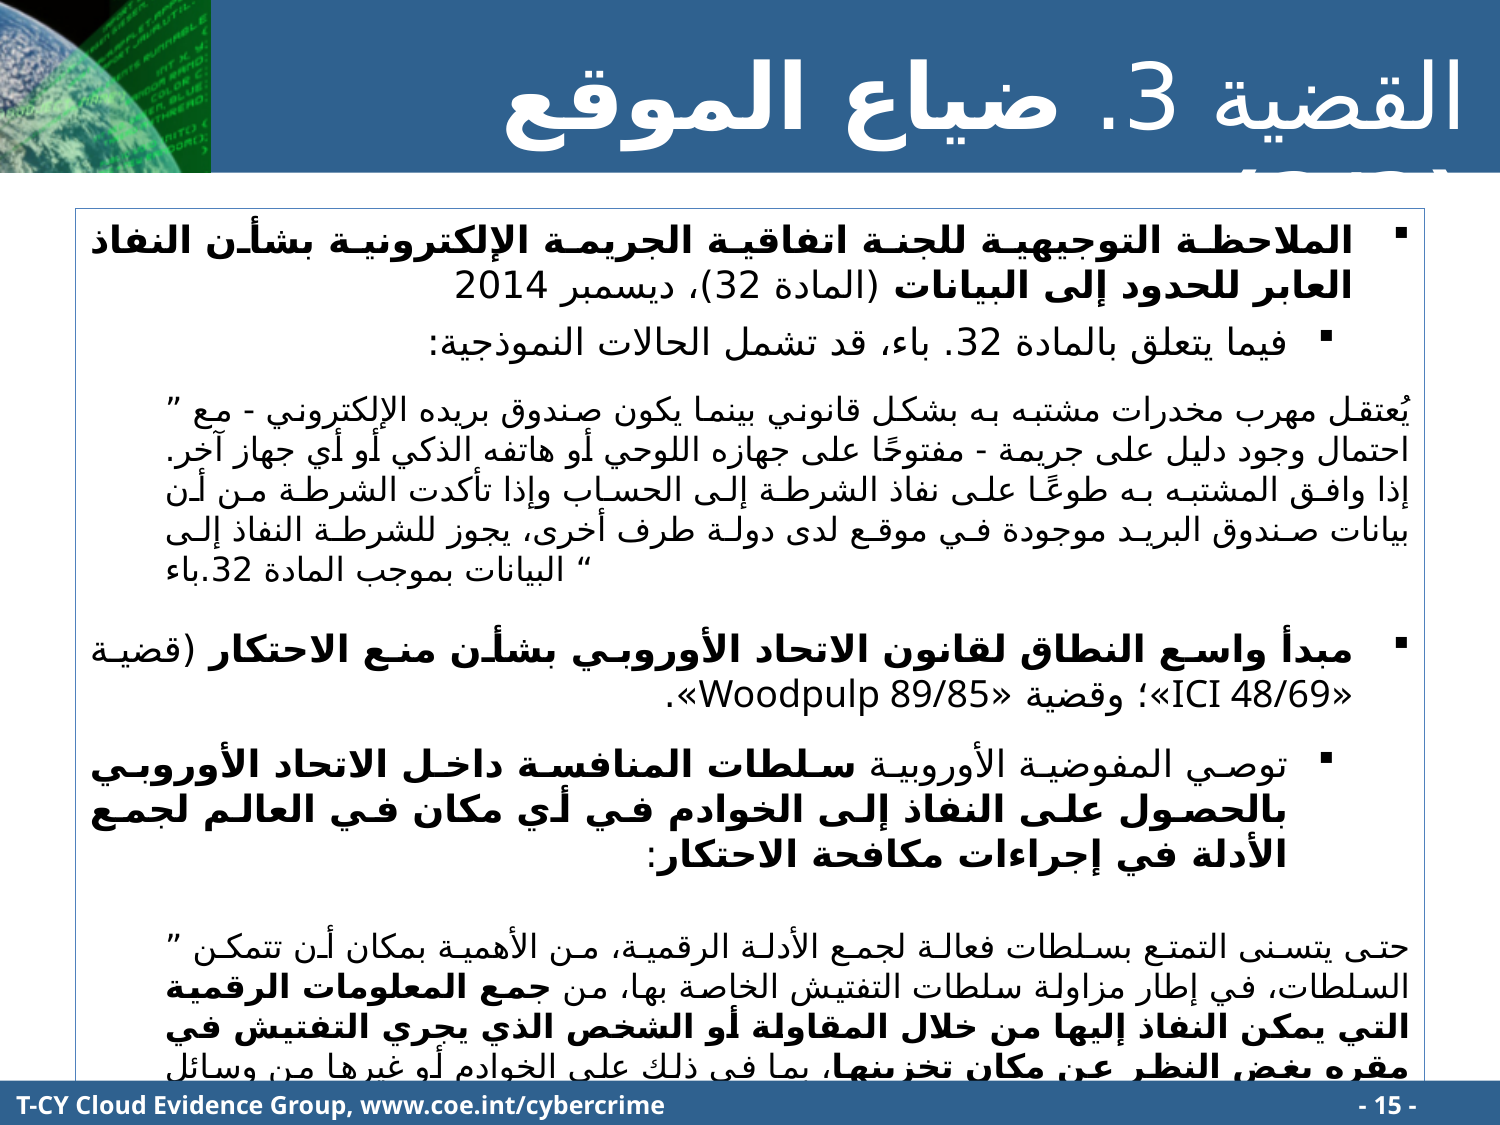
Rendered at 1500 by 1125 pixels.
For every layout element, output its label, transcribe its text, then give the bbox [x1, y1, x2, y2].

text_box القضية 3. ضياع الموقع (2/2) [230, 30, 1483, 266]
text_box [0, 1079, 1500, 1125]
list الملاحظة التوجيهية للجنة اتفاقية الجريمة الإلكترونية بشأن النفاذ العابر للحدود إلى البيانات (المادة 32)، ديسمبر 2014 فيما يتعلق بالمادة 32. باء، قد تشمل الحالات النموذجية: ” يُعتقل مهرب مخدرات مشتبه به بشكل قانوني بينما يكون صندوق بريده الإلكتروني - مع احتمال وجود دليل على جريمة - مفتوحًا على جهازه اللوحي أو هاتفه الذكي أو أي جهاز آخر. إذا وافق المشتبه به طوعًا على نفاذ الشرطة إلى الحساب وإذا تأكدت الشرطة من أن بيانات صندوق البريد موجودة في موقع لدى دولة طرف أخرى، يجوز للشرطة النفاذ إلى البيانات بموجب المادة 32.باء “ مبدأ واسع النطاق لقانون الاتحاد الأوروبي بشأن منع الاحتكار (قضية «ICI 48/69»؛ وقضية «Woodpulp 89/85». توصي المفوضية الأوروبية سلطات المنافسة داخل الاتحاد الأوروبي بالحصول على النفاذ إلى الخوادم في أي مكان في العالم لجمع الأدلة في إجراءات مكافحة الاحتكار: ” حتى يتسنى التمتع بسلطات فعالة لجمع الأدلة الرقمية، من الأهمية بمكان أن تتمكن السلطات، في إطار مزاولة سلطات التفتيش الخاصة بها، من جمع المعلومات الرقمية التي يمكن النفاذ إليها من خلال المقاولة أو الشخص الذي يجري التفتيش في مقره بغض النظر عن مكان تخزينها، بما في ذلك على الخوادم أو غيرها من وسائل التخزين الموجودة خارج أراضي سلطة المنافسة الوطنية المعنية أو خارج الاتحاد الأوروبي “. المصدر: شبكة المنافسة الأوروبية " توصية بشأن سلطة جمع الأدلة الرقمية، بما في ذلك عن طريق وسائل الاستدلال الجنائي" http://ec.europa.eu/competition/ecn/ecn_recommendation_09122013_digital_evidence_en.pdf [75, 208, 1425, 1079]
text_box T-CY Cloud Evidence Group, www.coe.int/cybercrime - 15 - [1, 1082, 1500, 1125]
text_box [214, 0, 1500, 175]
picture [0, 0, 212, 173]
